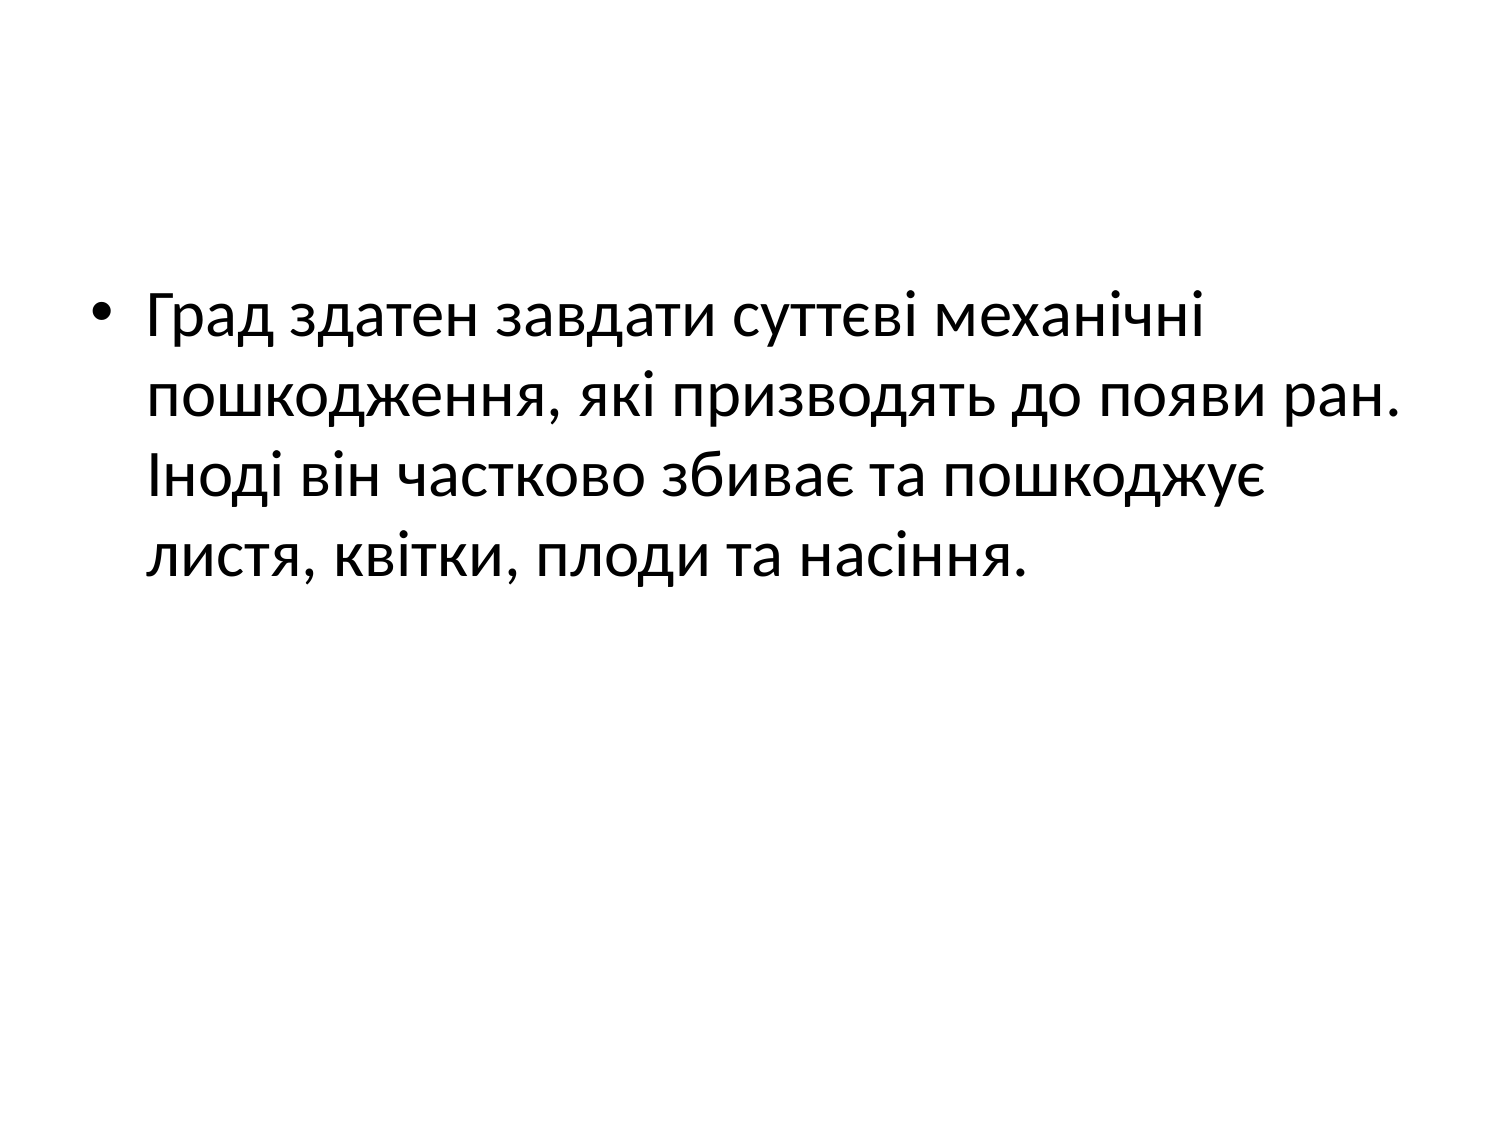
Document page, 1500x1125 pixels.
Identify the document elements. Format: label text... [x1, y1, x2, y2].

list Град здатен завдати суттєві механічні пошкодження, які призводять до появи ран. Іноді він частково збиває та пошкоджує листя, квітки, плоди та насіння. [75, 262, 1425, 1005]
